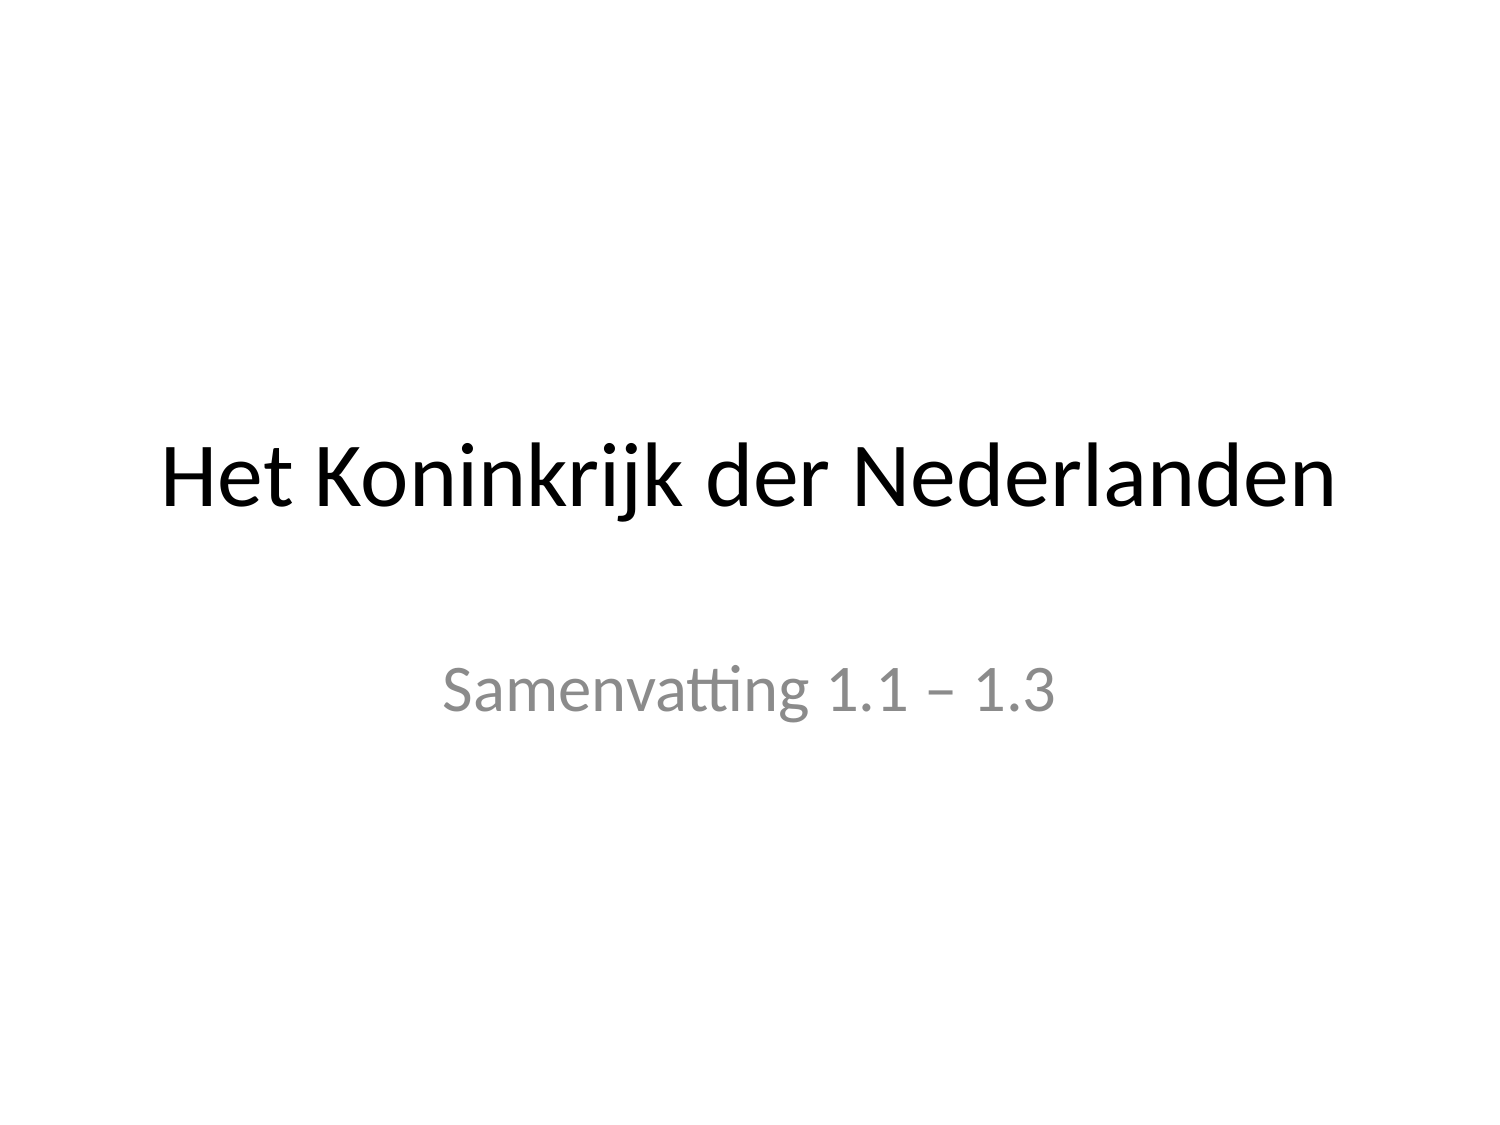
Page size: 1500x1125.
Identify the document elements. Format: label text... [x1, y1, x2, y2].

title Het Koninkrijk der Nederlanden [112, 349, 1388, 591]
subtitle Samenvatting 1.1 – 1.3 [225, 637, 1275, 925]
